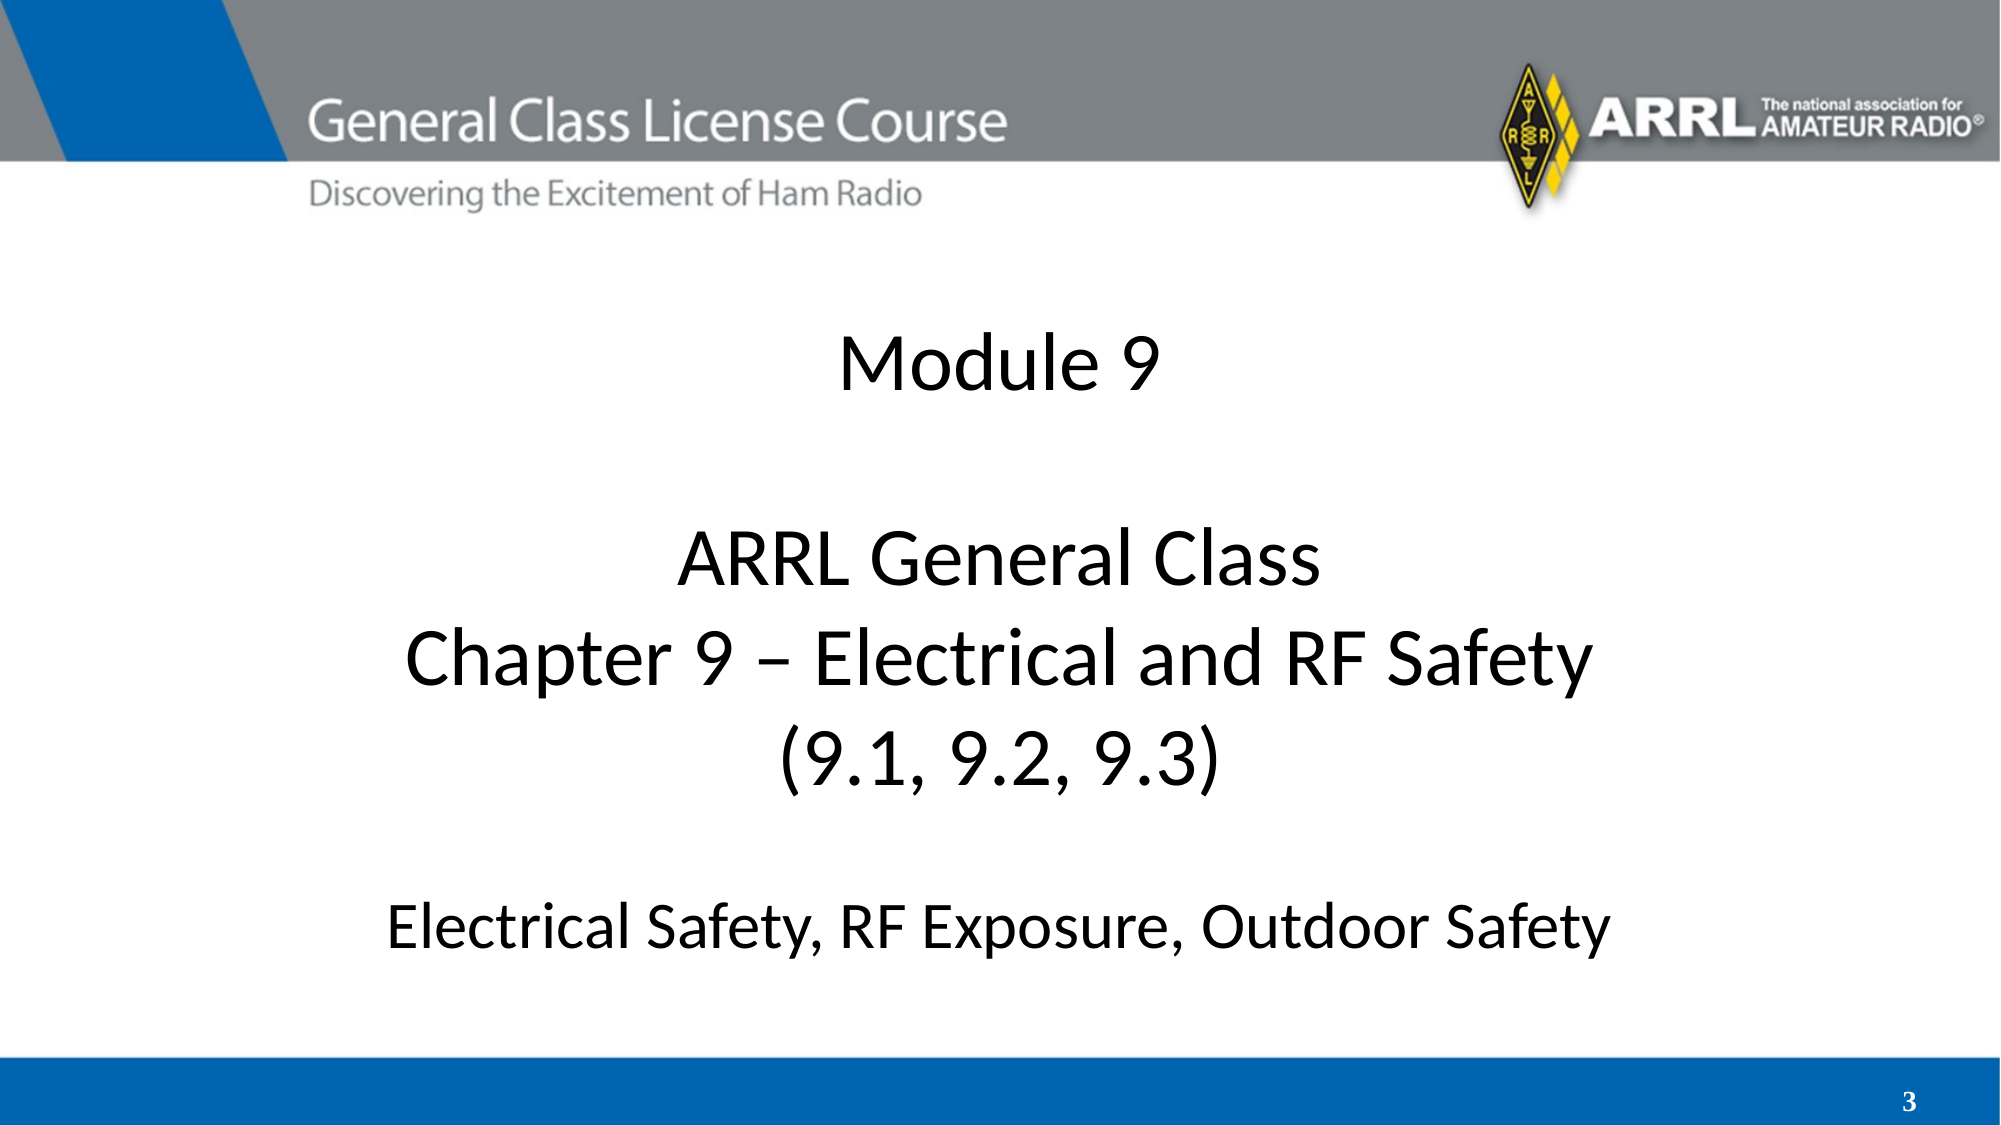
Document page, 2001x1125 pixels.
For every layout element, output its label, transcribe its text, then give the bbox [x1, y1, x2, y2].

picture [0, 0, 2001, 1125]
title Module 9 ARRL General Class Chapter 9 – Electrical and RF Safety (9.1, 9.2, 9.3) Electrical Safety, RF Exposure, Outdoor Safety [99, 299, 1900, 1038]
